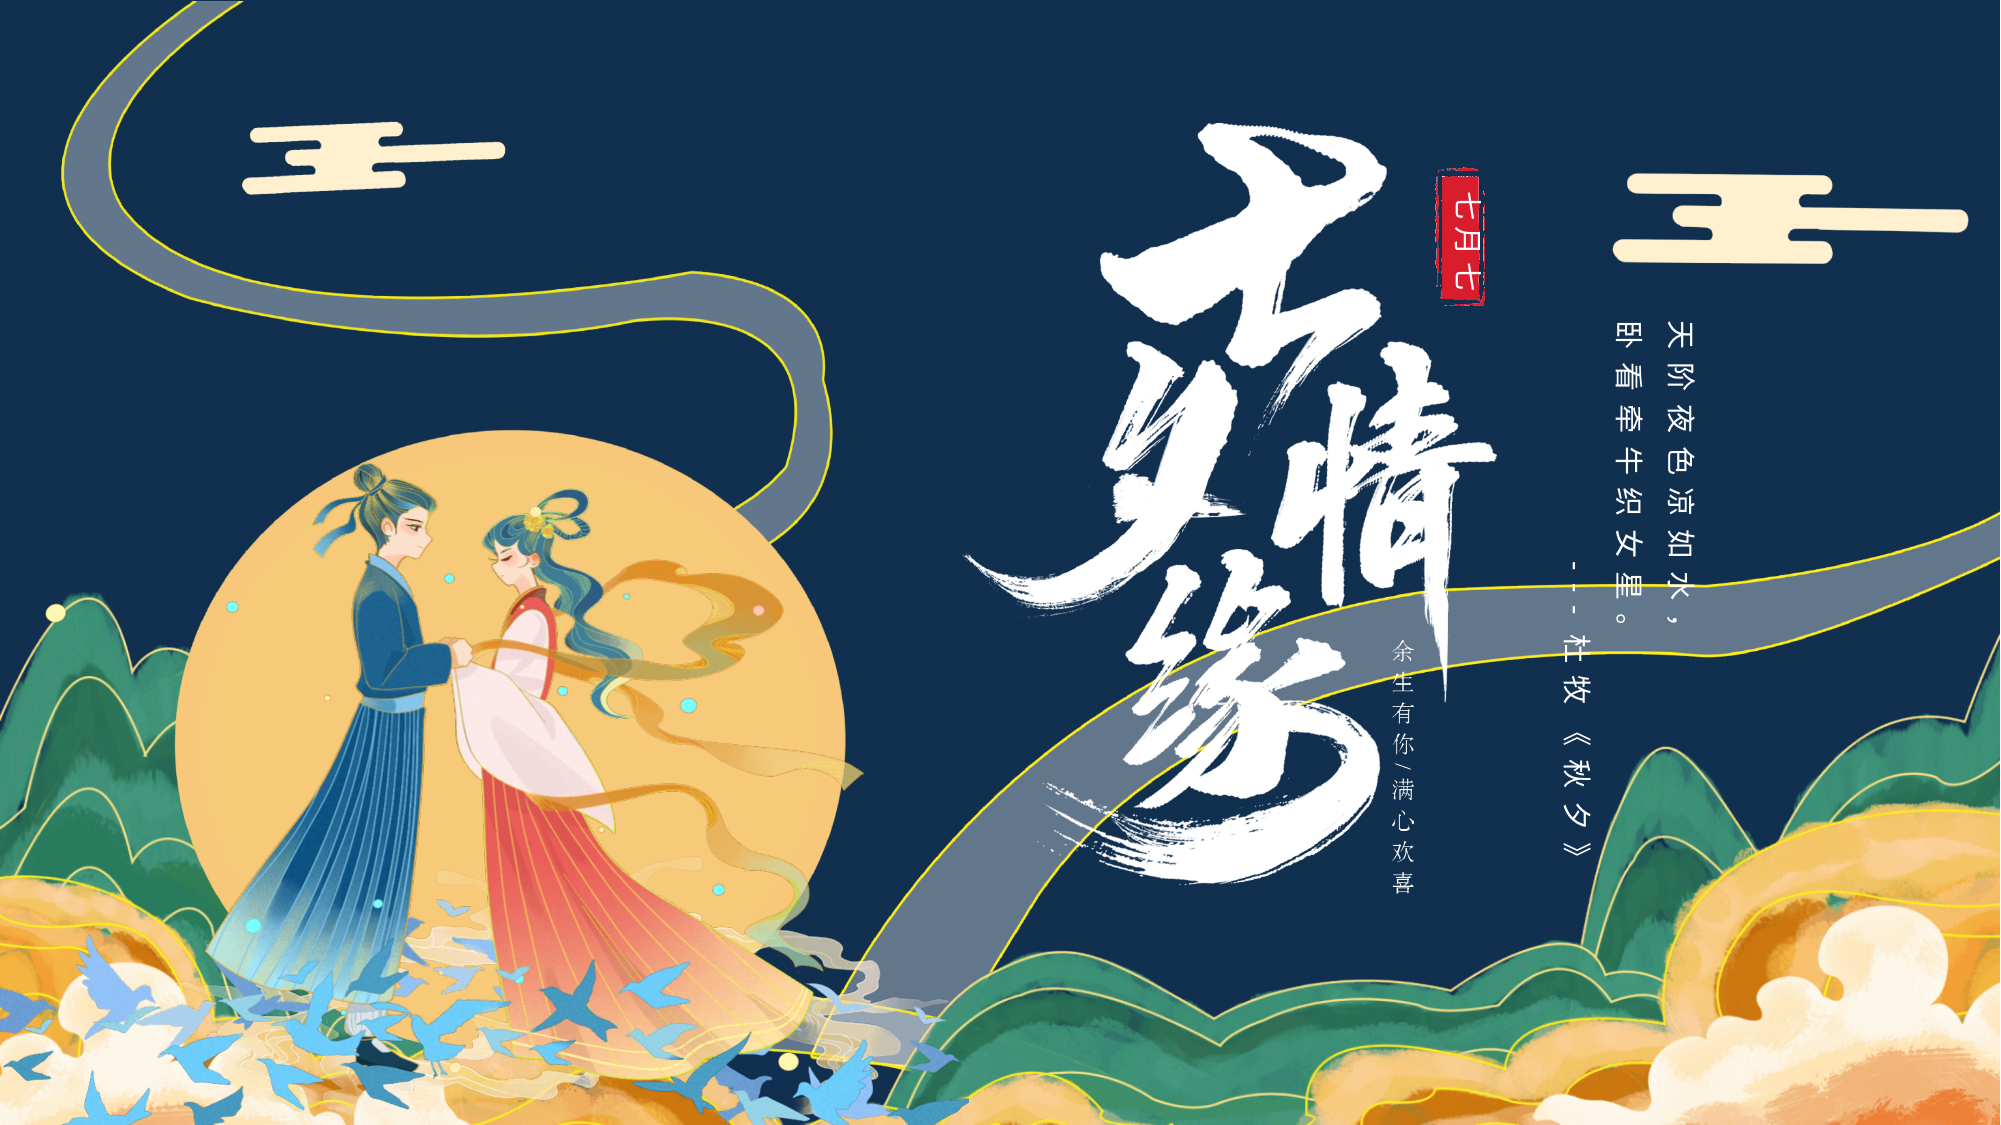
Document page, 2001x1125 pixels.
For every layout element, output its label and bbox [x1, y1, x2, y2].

picture [1584, 154, 1988, 310]
text_box [0, 0, 2000, 543]
picture [213, 99, 535, 213]
picture [0, 99, 2000, 1125]
text_box [1427, 167, 1494, 310]
